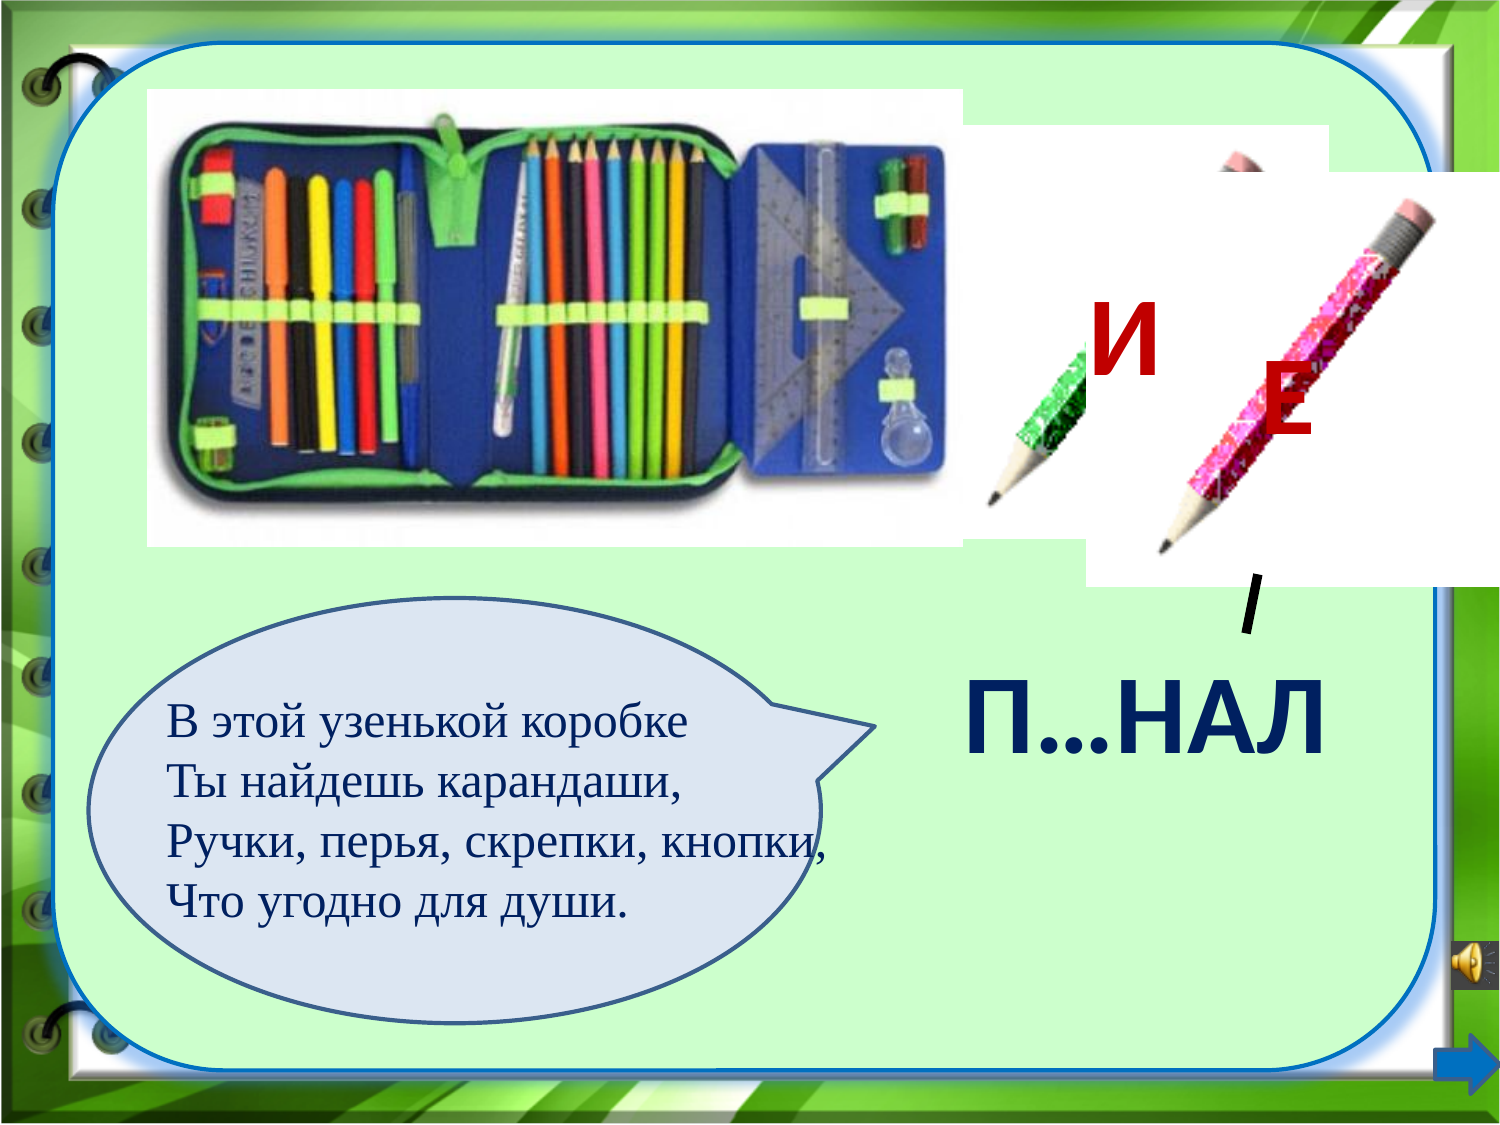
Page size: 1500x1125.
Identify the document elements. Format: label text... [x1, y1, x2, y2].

text_box [155, 936, 754, 1026]
text_box [86, 689, 151, 933]
text_box [1433, 1033, 1500, 1096]
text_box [903, 574, 1389, 786]
text_box [50, 40, 1438, 1073]
picture [0, 0, 1500, 1125]
text_box [855, 719, 877, 748]
text_box [162, 595, 709, 680]
text_box В этой узенькой коробке Ты найдешь карандаши, Ручки, перья, скрепки, кнопки, Что угодно для души. [151, 680, 855, 936]
